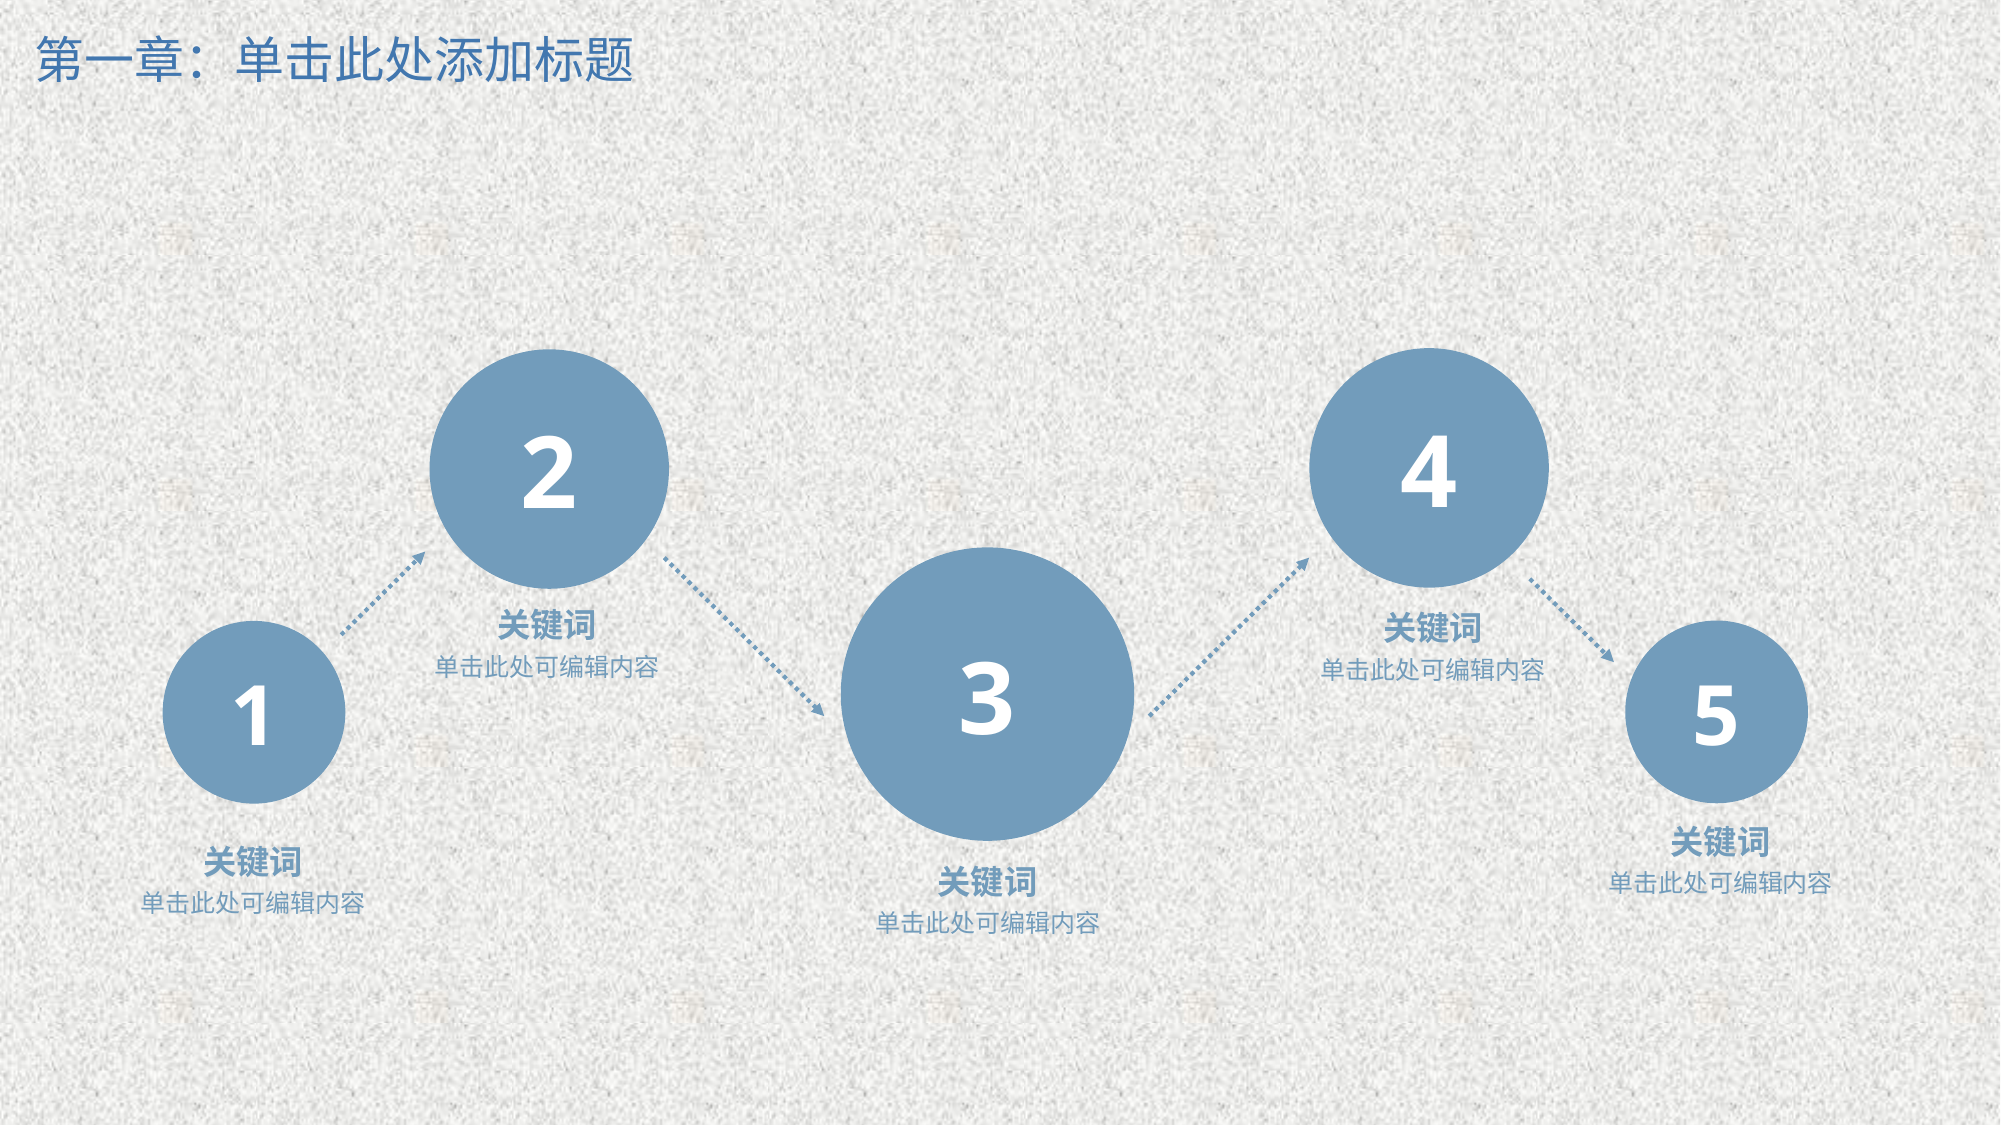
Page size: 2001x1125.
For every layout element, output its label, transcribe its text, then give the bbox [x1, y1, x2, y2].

text_box 关键词 [476, 604, 617, 645]
text_box 关键词 [917, 860, 1058, 901]
text_box 1 [161, 619, 347, 805]
text_box 4 [1308, 347, 1550, 589]
text_box 关键词 [1650, 820, 1791, 861]
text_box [341, 551, 426, 635]
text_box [1529, 578, 1614, 663]
text_box 3 [839, 546, 1136, 842]
text_box 第一章：单击此处添加标题 [19, 20, 665, 96]
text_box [664, 557, 825, 717]
text_box 单击此处可编辑内容 [355, 651, 664, 682]
text_box 单击此处可编辑内容 [1310, 654, 1580, 685]
picture [0, 0, 2001, 1125]
text_box 5 [1624, 619, 1810, 805]
text_box 关键词 [1362, 607, 1504, 648]
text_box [1149, 557, 1310, 717]
text_box 单击此处可编辑内容 [106, 887, 401, 918]
text_box 单击此处可编辑内容 [840, 907, 1135, 938]
text_box 关键词 [183, 840, 324, 881]
text_box 单击此处可编辑内容 [1573, 867, 1868, 898]
text_box 2 [428, 348, 671, 590]
